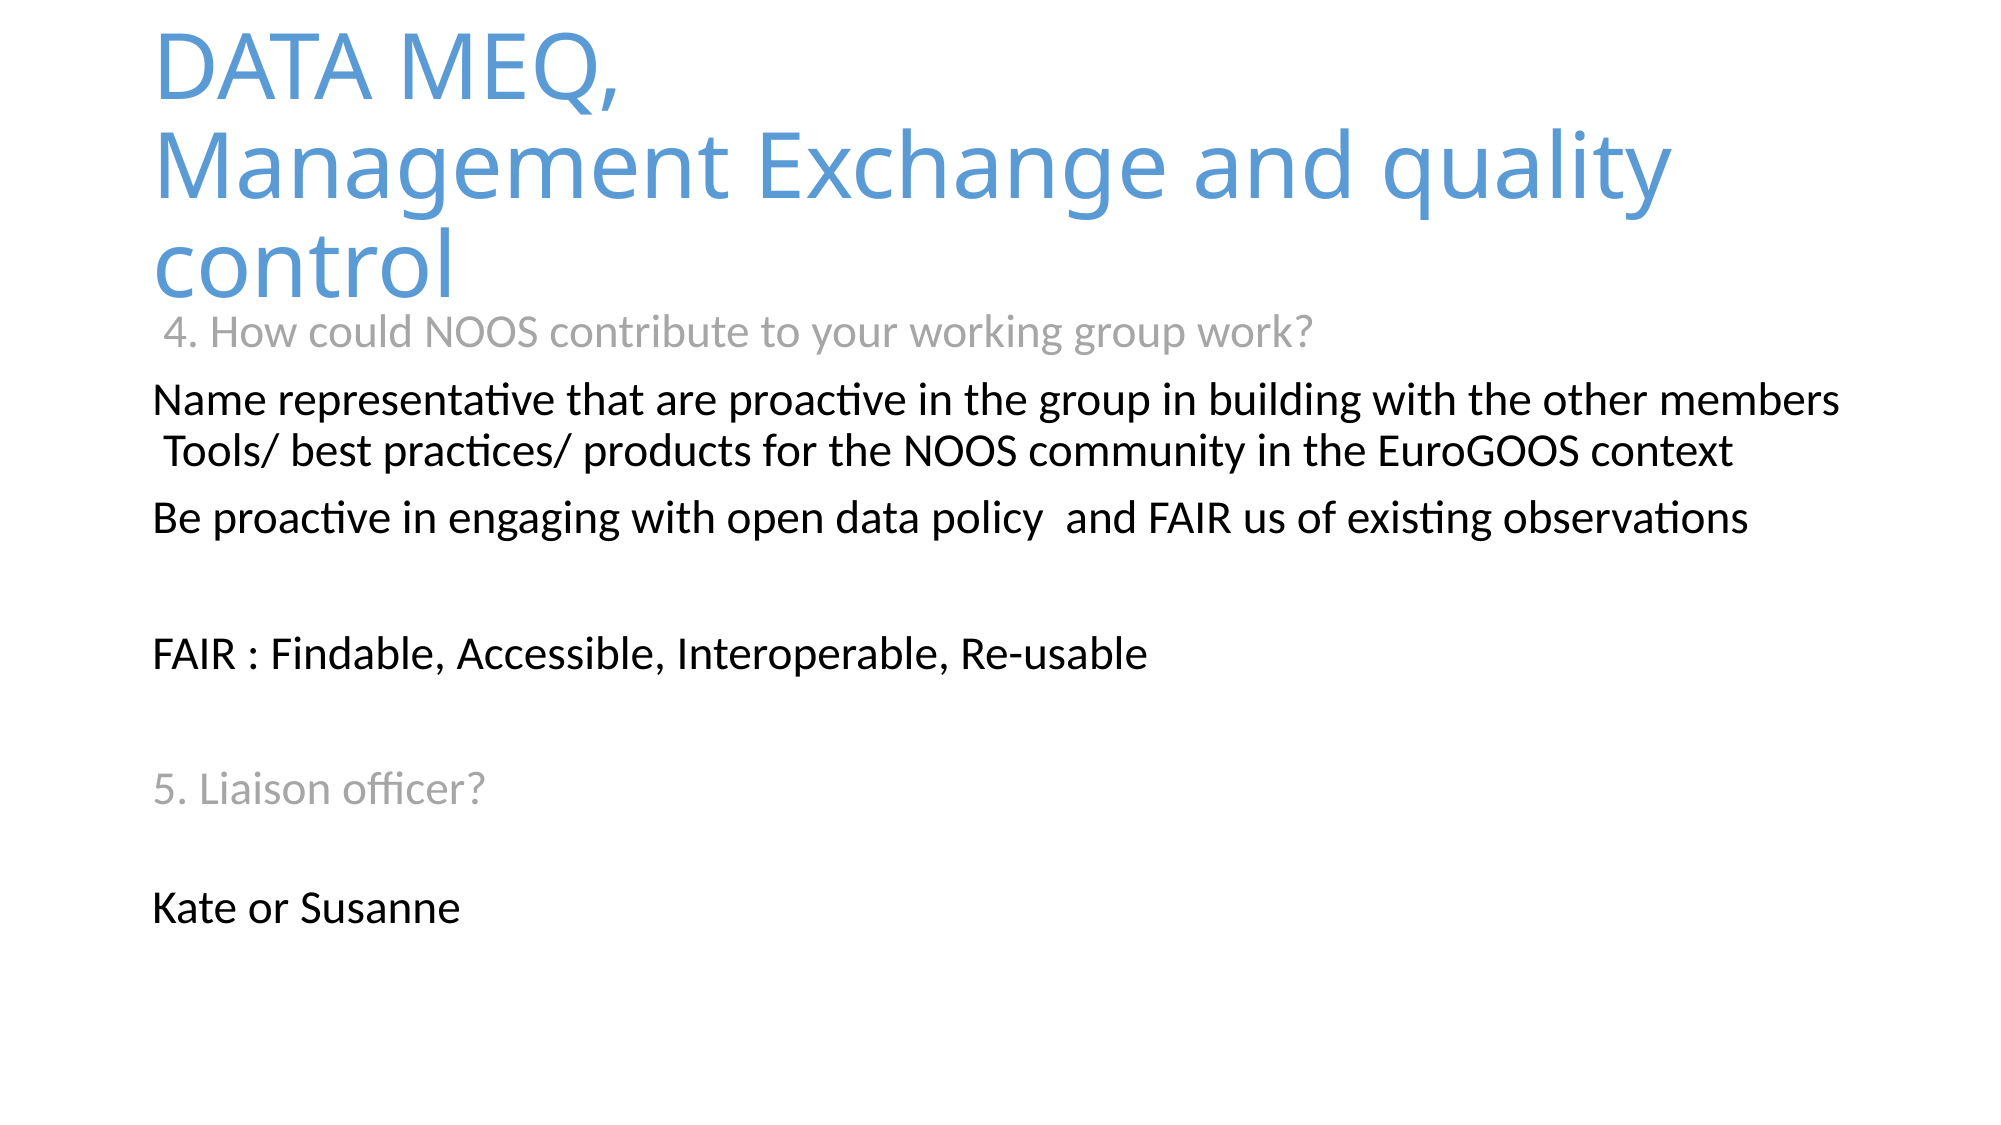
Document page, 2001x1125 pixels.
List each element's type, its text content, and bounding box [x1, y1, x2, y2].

title DATA MEQ, Management Exchange and quality control [137, 59, 1863, 278]
list 4. How could NOOS contribute to your working group work? Name representative that are proactive in the group in building with the other members Tools/ best practices/ products for the NOOS community in the EuroGOOS context Be proactive in engaging with open data policy and FAIR us of existing observations FAIR : Findable, Accessible, Interoperable, Re-usable 5. Liaison officer? Kate or Susanne [137, 299, 1863, 1014]
